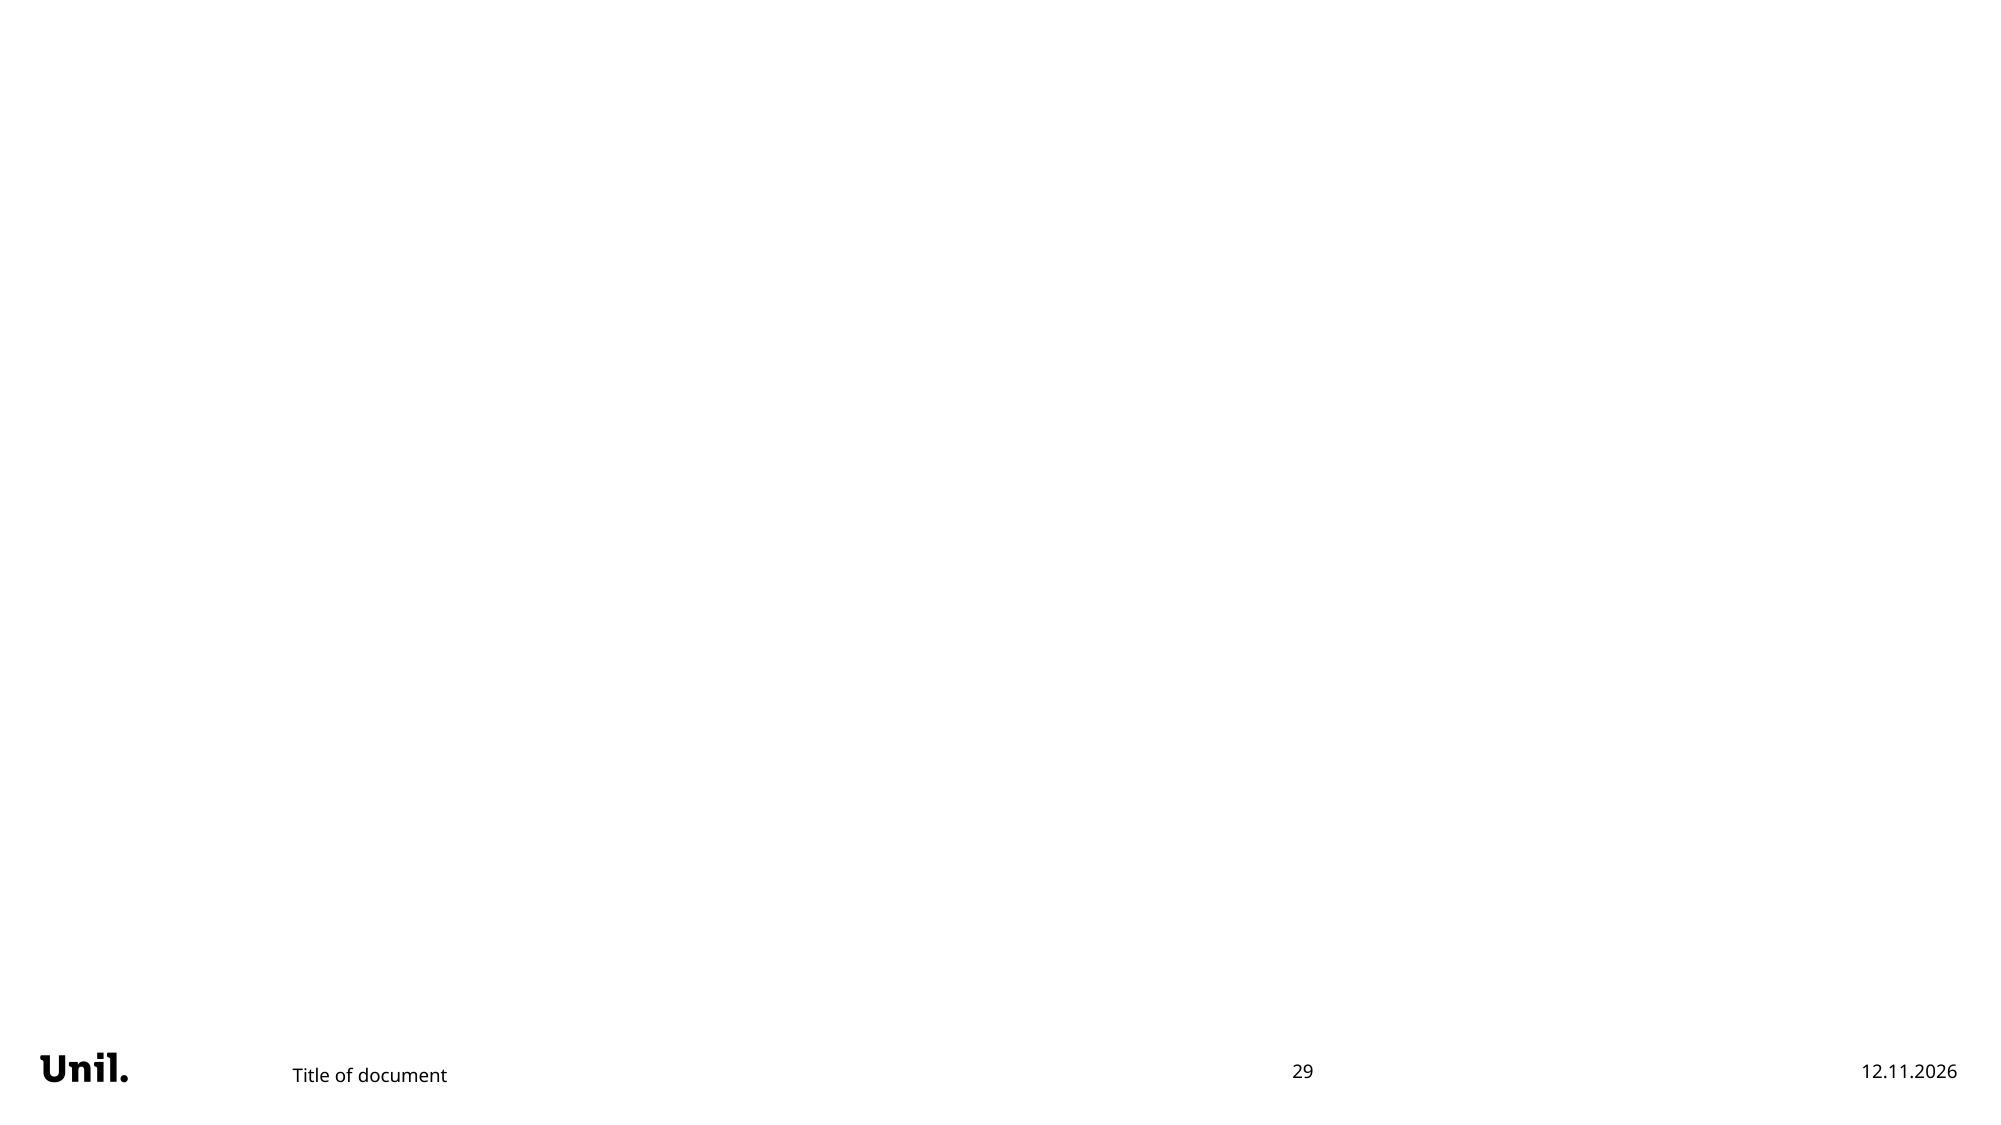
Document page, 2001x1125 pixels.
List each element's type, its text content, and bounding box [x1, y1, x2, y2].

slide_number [1789, 1026, 1958, 1086]
footer Title of document [292, 1011, 1048, 1087]
picture [27, 1042, 141, 1095]
slide_number 29 [1250, 1037, 1355, 1086]
